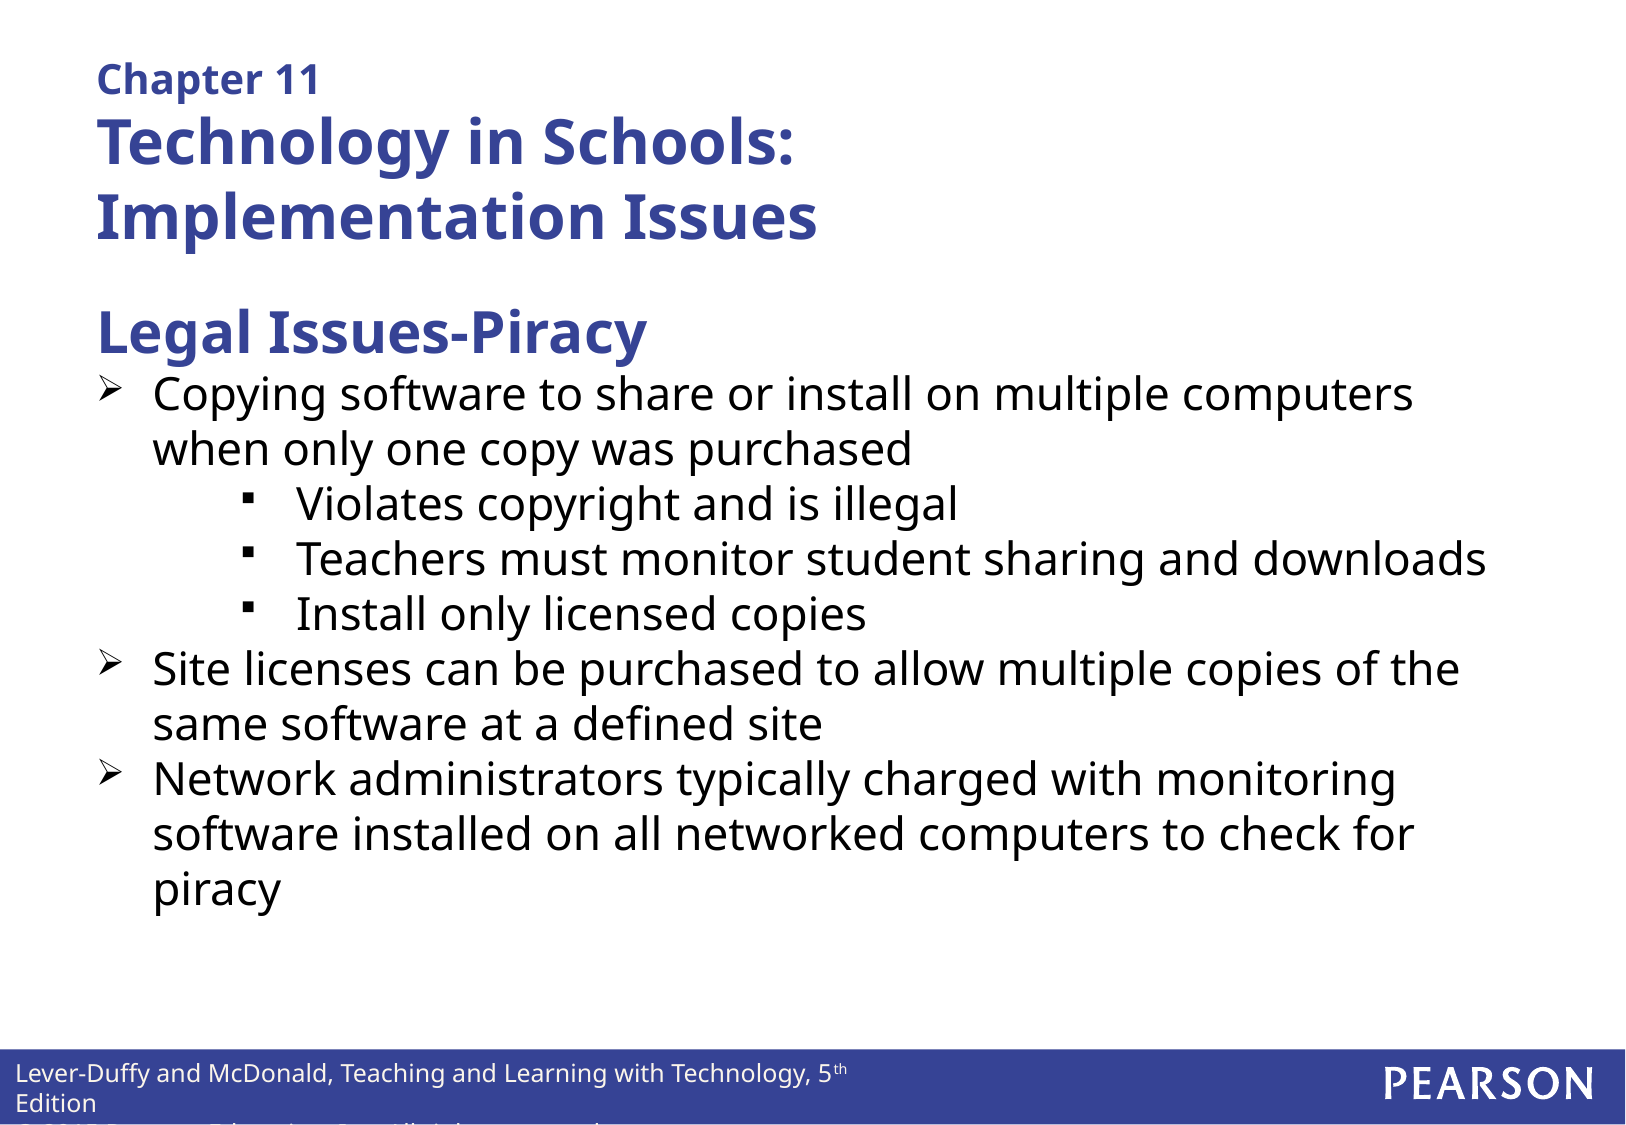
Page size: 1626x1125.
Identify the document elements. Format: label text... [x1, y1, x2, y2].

title Chapter 11 Technology in Schools: Implementation Issues [81, 45, 1544, 233]
list Legal Issues-Piracy Copying software to share or install on multiple computers when only one copy was purchased Violates copyright and is illegal Teachers must monitor student sharing and downloads Install only licensed copies Site licenses can be purchased to allow multiple copies of the same software at a defined site Network administrators typically charged with monitoring software installed on all networked computers to check for piracy [81, 287, 1544, 1005]
